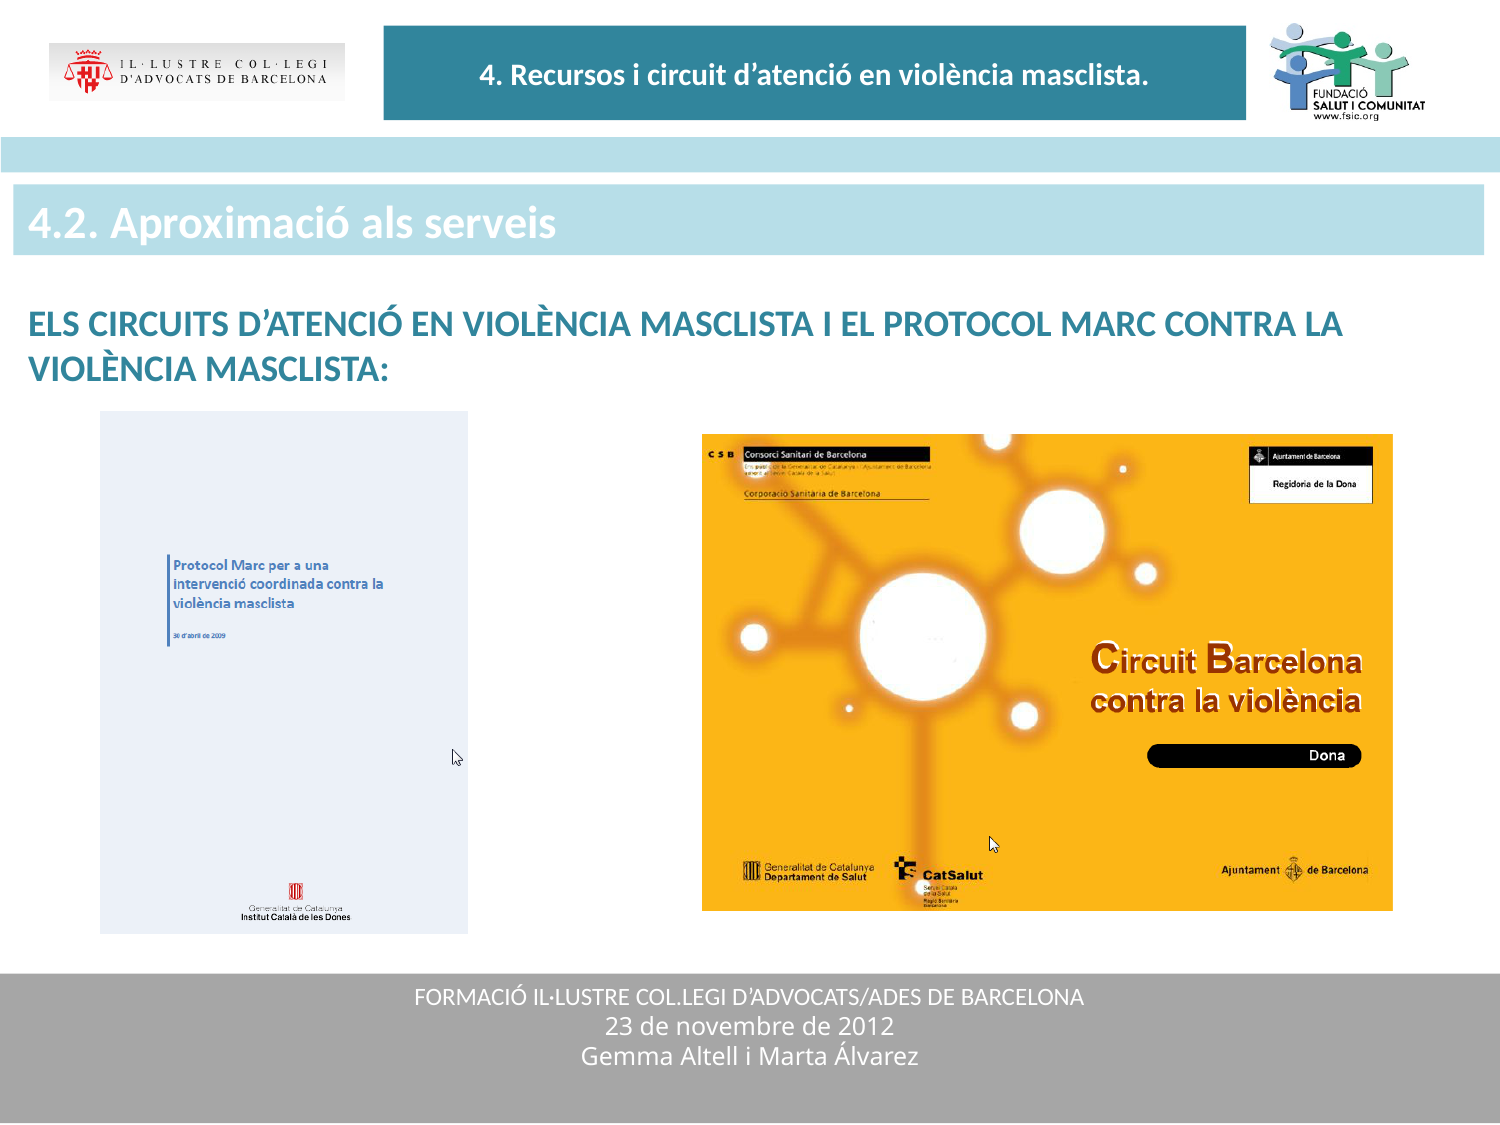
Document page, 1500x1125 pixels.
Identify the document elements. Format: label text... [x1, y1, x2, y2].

text_box FORMACIÓ IL·LUSTRE COL.LEGI D’ADVOCATS/ADES DE BARCELONA 23 de novembre de 2012 Gemma Altell i Marta Álvarez [0, 973, 1500, 1124]
text_box 4. Recursos i circuit d’atenció en violència masclista. [383, 25, 1247, 121]
text_box 4.2. Aproximació als serveis [13, 184, 1485, 256]
picture [48, 43, 346, 101]
text_box [0, 137, 1500, 173]
picture [1269, 22, 1425, 121]
picture [702, 434, 1393, 911]
picture [100, 410, 469, 934]
text_box ELS CIRCUITS D’ATENCIÓ EN VIOLÈNCIA MASCLISTA I EL PROTOCOL MARC CONTRA LA VIOLÈNCIA MASCLISTA: [13, 291, 1485, 397]
